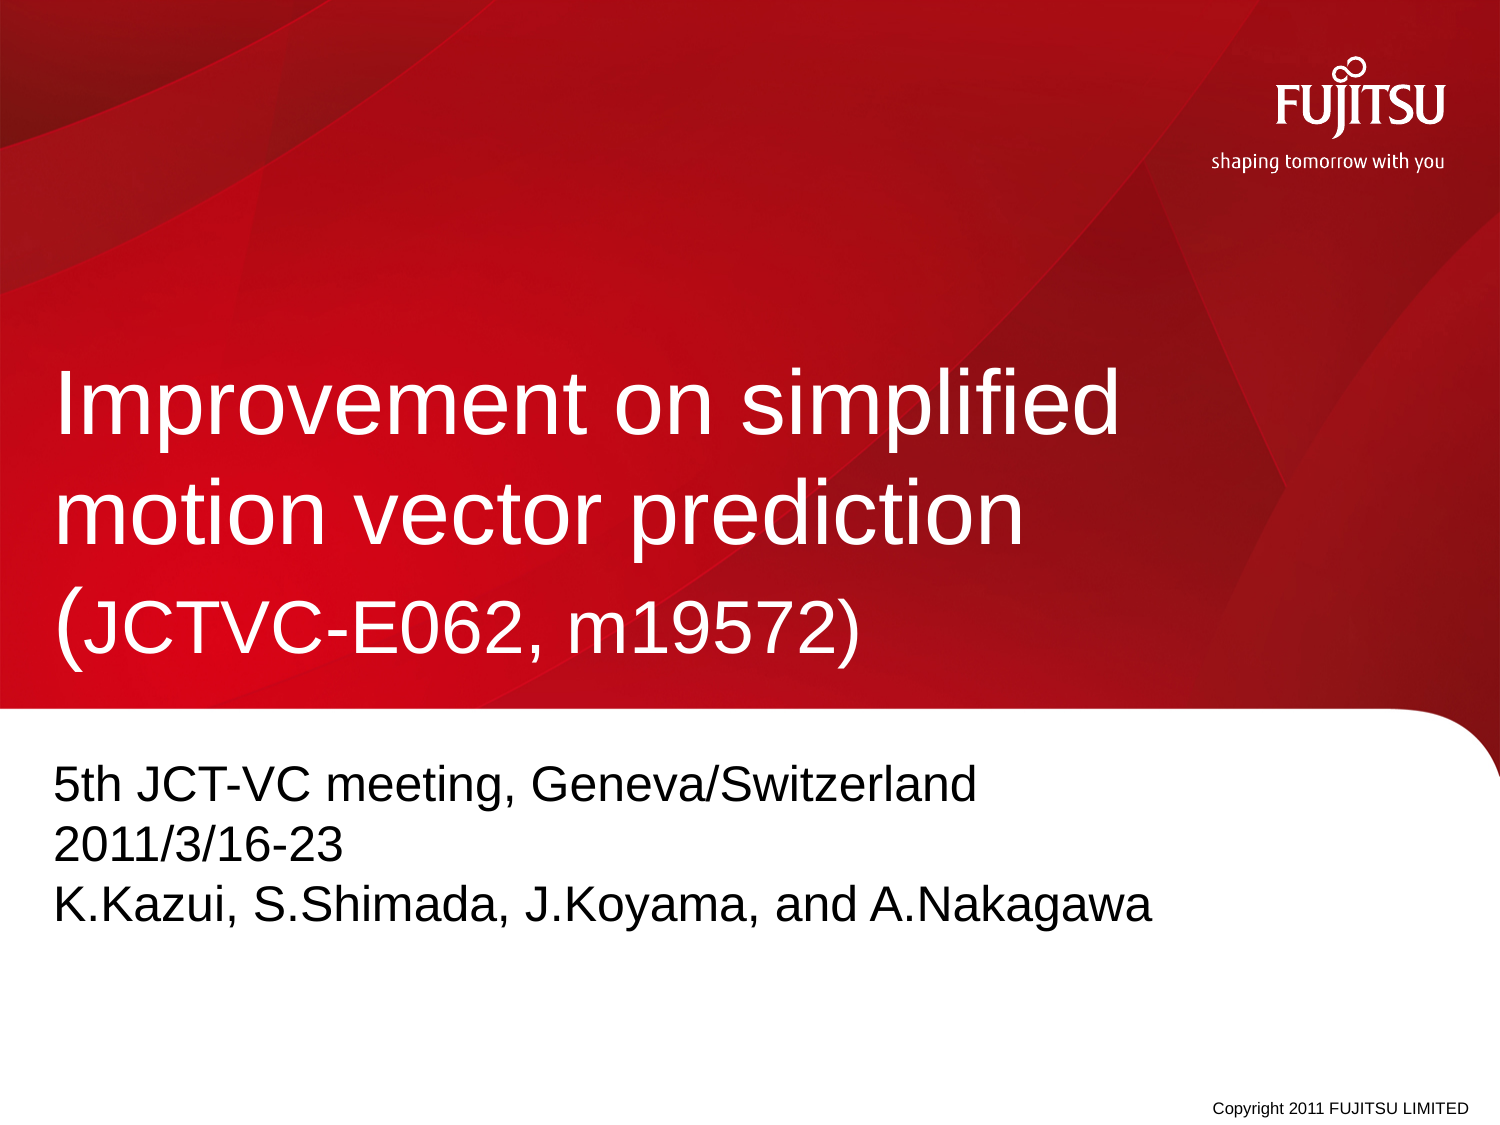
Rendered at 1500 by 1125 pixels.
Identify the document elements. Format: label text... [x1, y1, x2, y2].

title Improvement on simplified motion vector prediction (JCTVC-E062, m19572) [52, 284, 1353, 673]
picture [0, 0, 1500, 797]
footer Copyright 2011 FUJITSU LIMITED [809, 1091, 1470, 1125]
subtitle 5th JCT-VC meeting, Geneva/Switzerland 2011/3/16-23 K.Kazui, S.Shimada, J.Koyama, and A.Nakagawa [52, 751, 1353, 1045]
